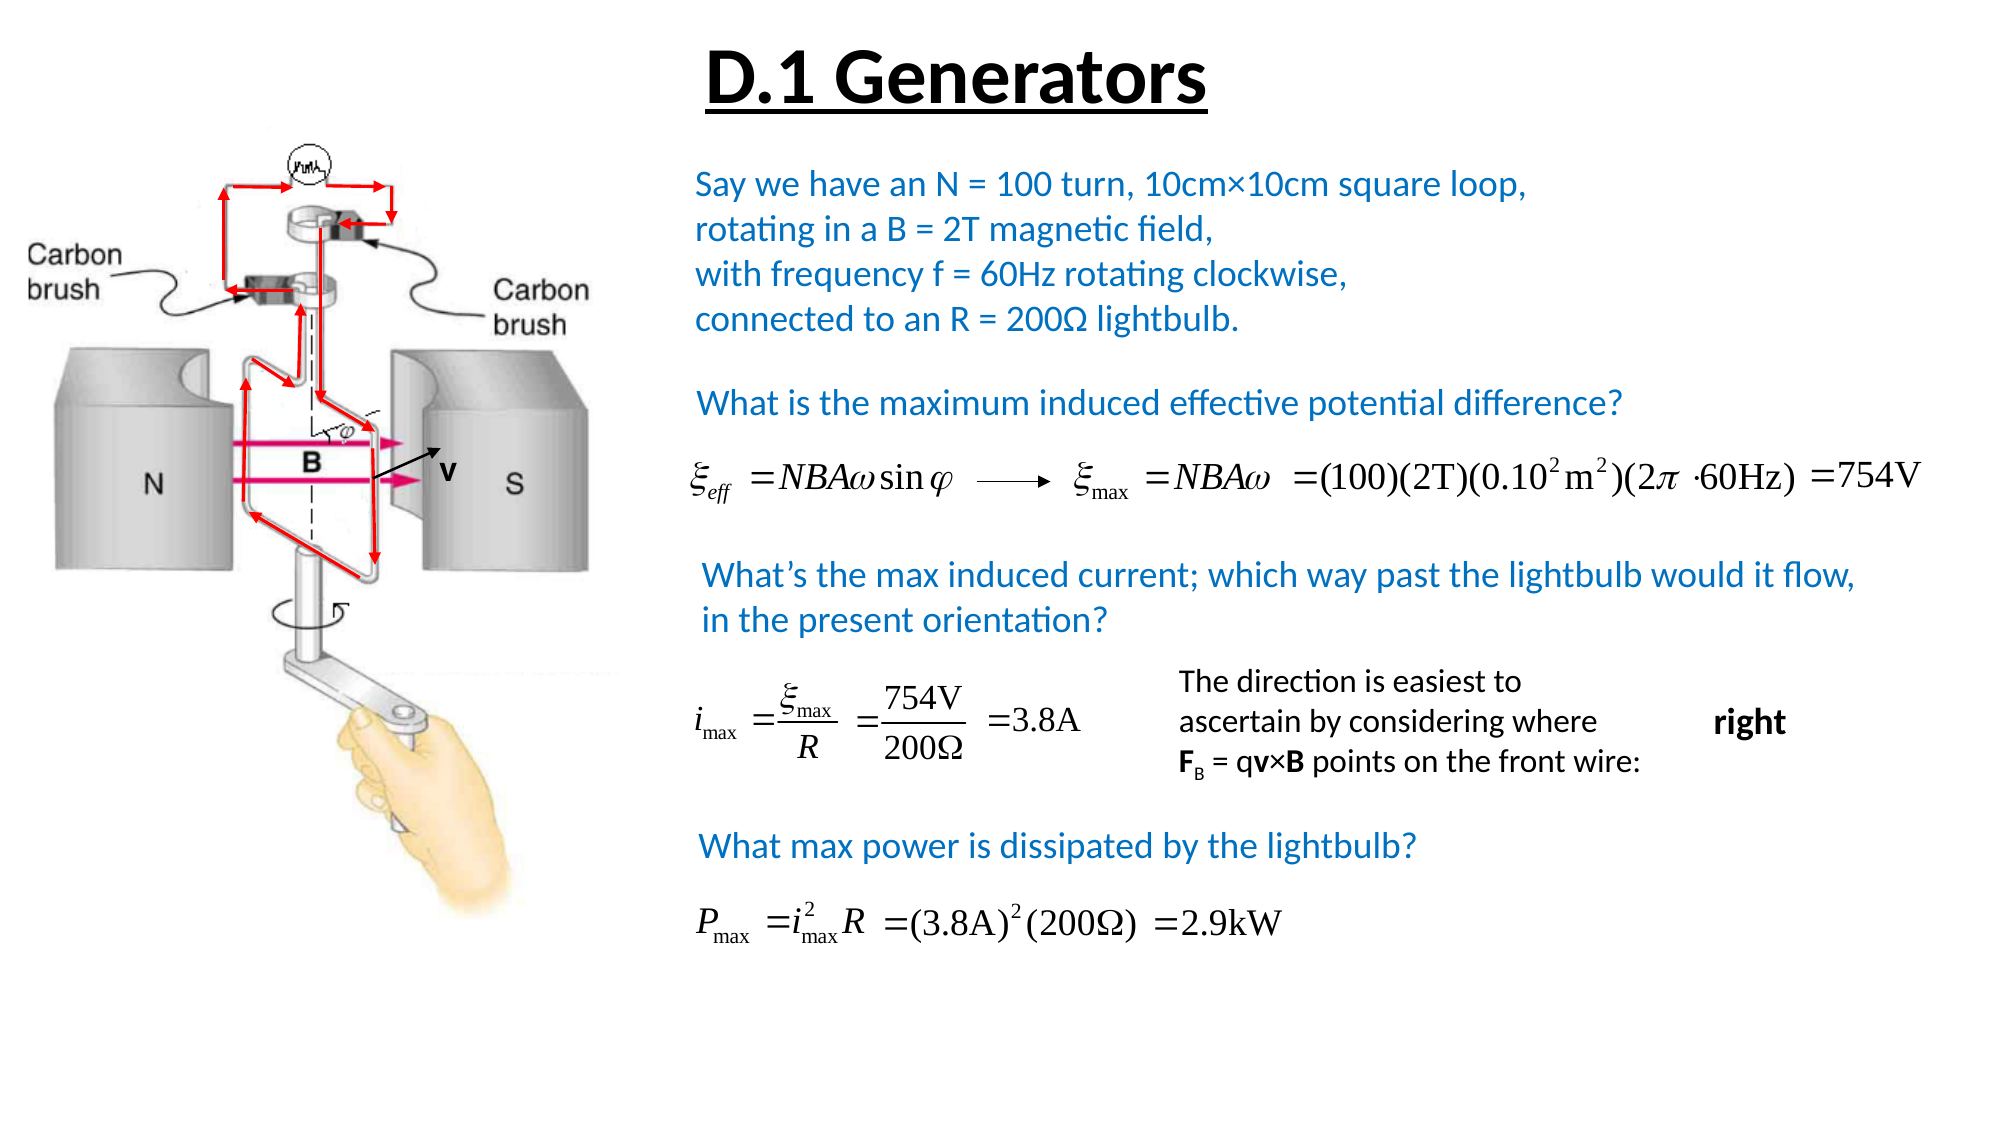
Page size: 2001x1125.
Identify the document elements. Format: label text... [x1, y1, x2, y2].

title D.1 Generators [440, 25, 1473, 129]
text_box What max power is dissipated by the lightbulb? [683, 814, 1434, 874]
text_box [684, 451, 961, 512]
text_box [321, 399, 375, 432]
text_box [1284, 448, 1803, 506]
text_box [1802, 452, 1929, 497]
text_box What is the maximum induced effective potential difference? [681, 371, 1641, 431]
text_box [1145, 900, 1290, 945]
text_box What’s the max induced current; which way past the lightbulb would it flow, in the present orientation? [686, 542, 1880, 648]
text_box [251, 358, 296, 388]
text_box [248, 511, 360, 578]
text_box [23, 100, 623, 924]
text_box The direction is easiest to ascertain by considering where FB = qv×B points on the front wire: [1164, 651, 1658, 792]
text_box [372, 448, 441, 479]
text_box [980, 698, 1090, 741]
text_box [689, 892, 874, 953]
text_box Say we have an N = 100 turn, 10cm×10cm square loop, rotating in a B = 2T magnetic field, with frequency f = 60Hz rotating clockwise, connected to an R = 200Ω lightbulb. [680, 151, 1543, 347]
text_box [848, 676, 972, 768]
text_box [689, 674, 845, 766]
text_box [875, 894, 1145, 951]
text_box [1067, 451, 1278, 509]
text_box right [1698, 689, 1802, 750]
